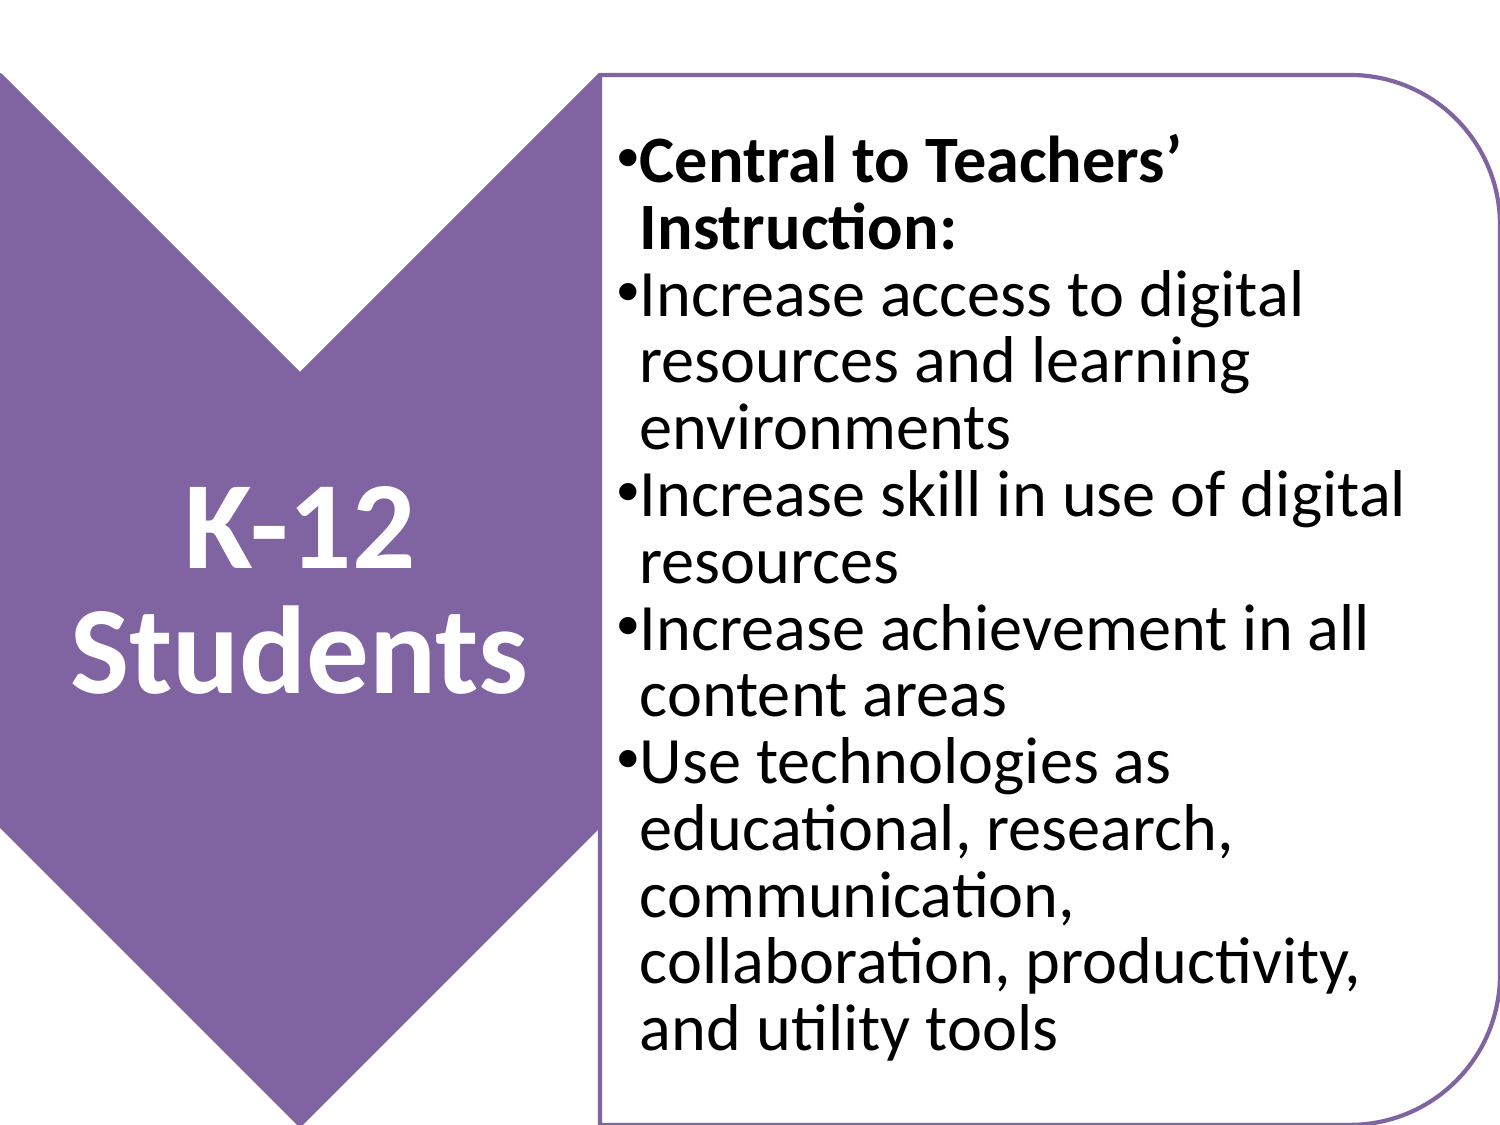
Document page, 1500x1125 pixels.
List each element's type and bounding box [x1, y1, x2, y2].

text_box [0, 74, 1500, 1125]
